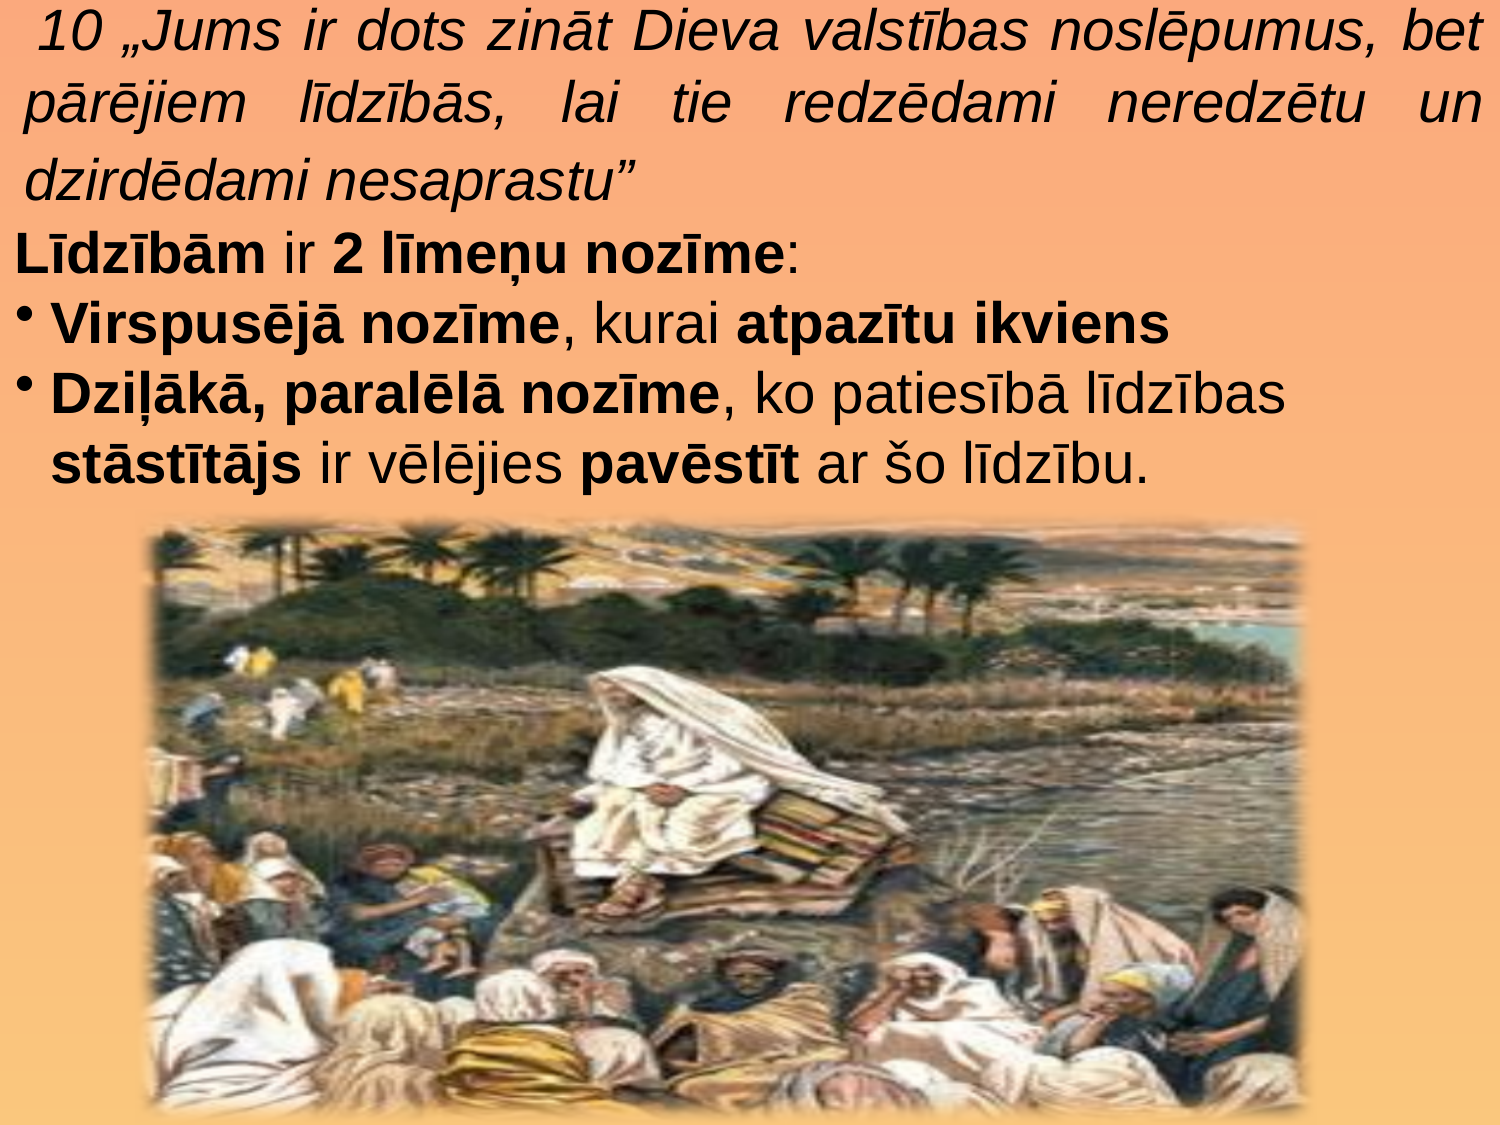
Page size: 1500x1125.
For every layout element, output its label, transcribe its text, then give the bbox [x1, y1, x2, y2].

text_box Līdzībām ir 2 līmeņu nozīme: Virspusējā nozīme, kurai atpazītu ikviens Dziļākā, paralēlā nozīme, ko patiesībā līdzības stāstītājs ir vēlējies pavēstīt ar šo līdzību. [0, 339, 1376, 503]
text_box 10 „Jums ir dots zināt Dieva valstības noslēpumus, bet pārējiem līdzībās, lai tie redzēdami neredzētu un dzirdēdami nesaprastu” [0, 0, 1500, 339]
picture [135, 509, 1318, 1125]
